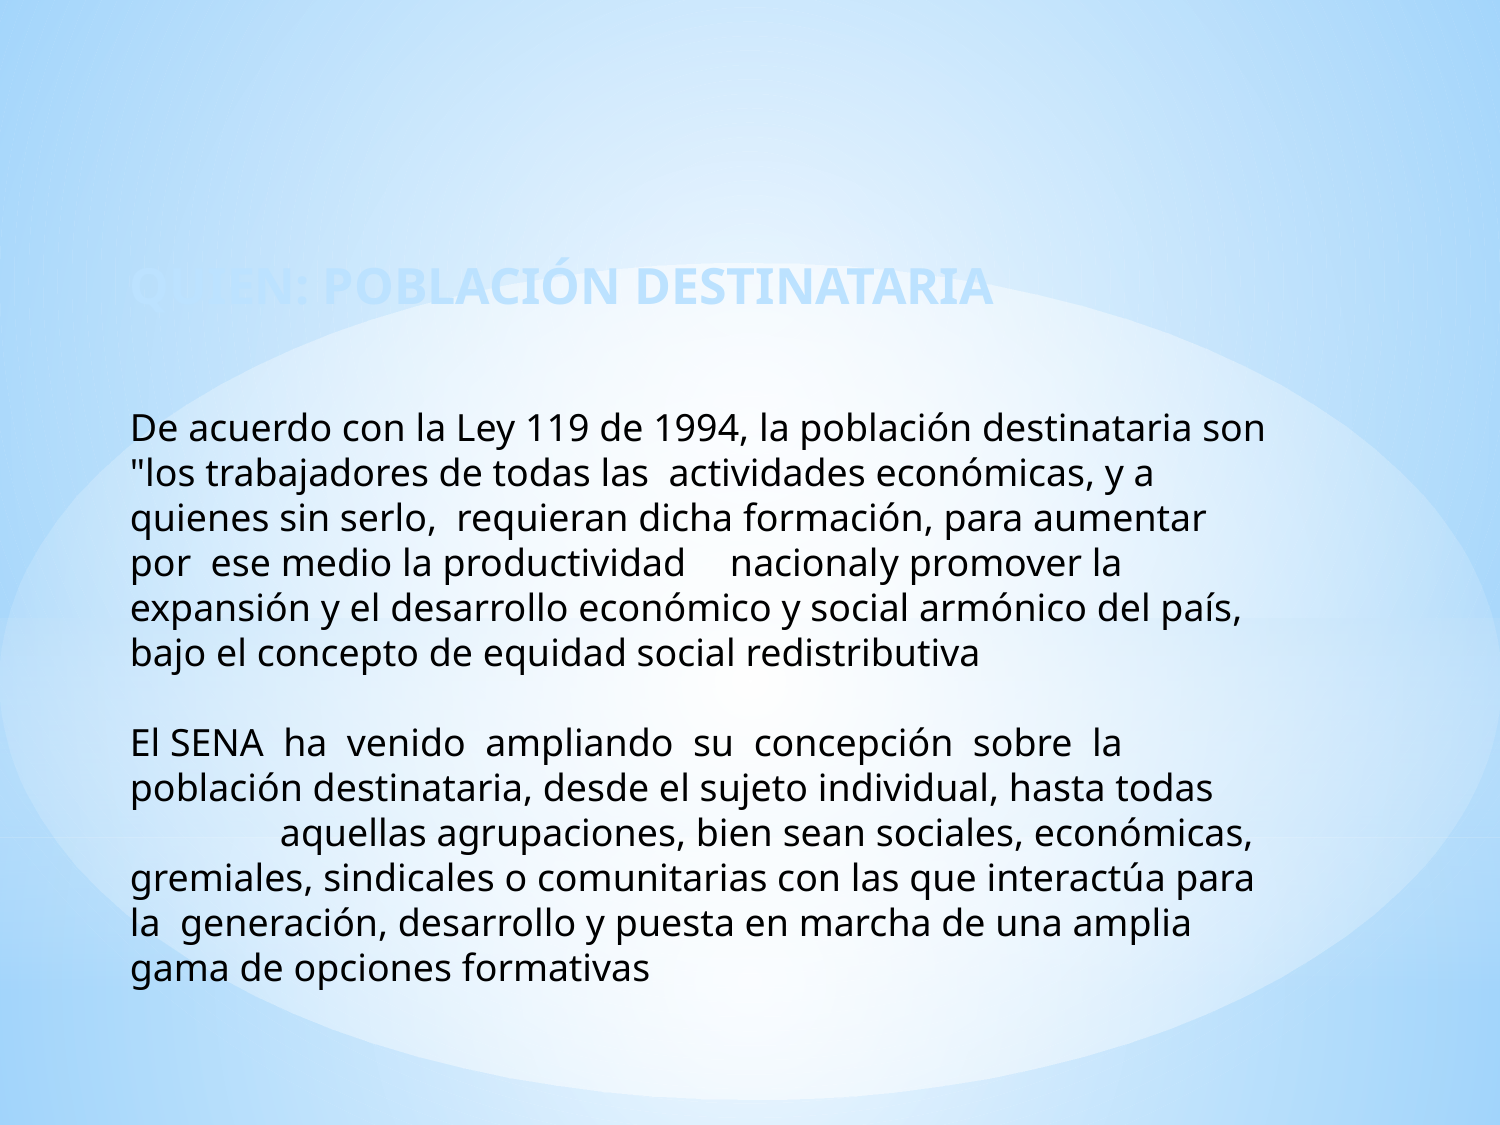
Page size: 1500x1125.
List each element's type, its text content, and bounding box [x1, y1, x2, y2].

text_box QUIEN: POBLACIÓN DESTINATARIA De acuerdo con la Ley 119 de 1994, la población destinataria son "los trabajadores de todas las actividades económicas, y a quienes sin serlo, requieran dicha formación, para aumentar por ese medio la productividad nacional y promover la expansión y el desarrollo económico y social armónico del país, bajo el concepto de equidad social redistributiva El SENA ha venido ampliando su concepción sobre la población destinataria, desde el sujeto individual, hasta todas aquellas agrupaciones, bien sean sociales, económicas, gremiales, sindicales o comunitarias con las que interactúa para la generación, desarrollo y puesta en marcha de una amplia gama de opciones formativas [115, 247, 1285, 1087]
